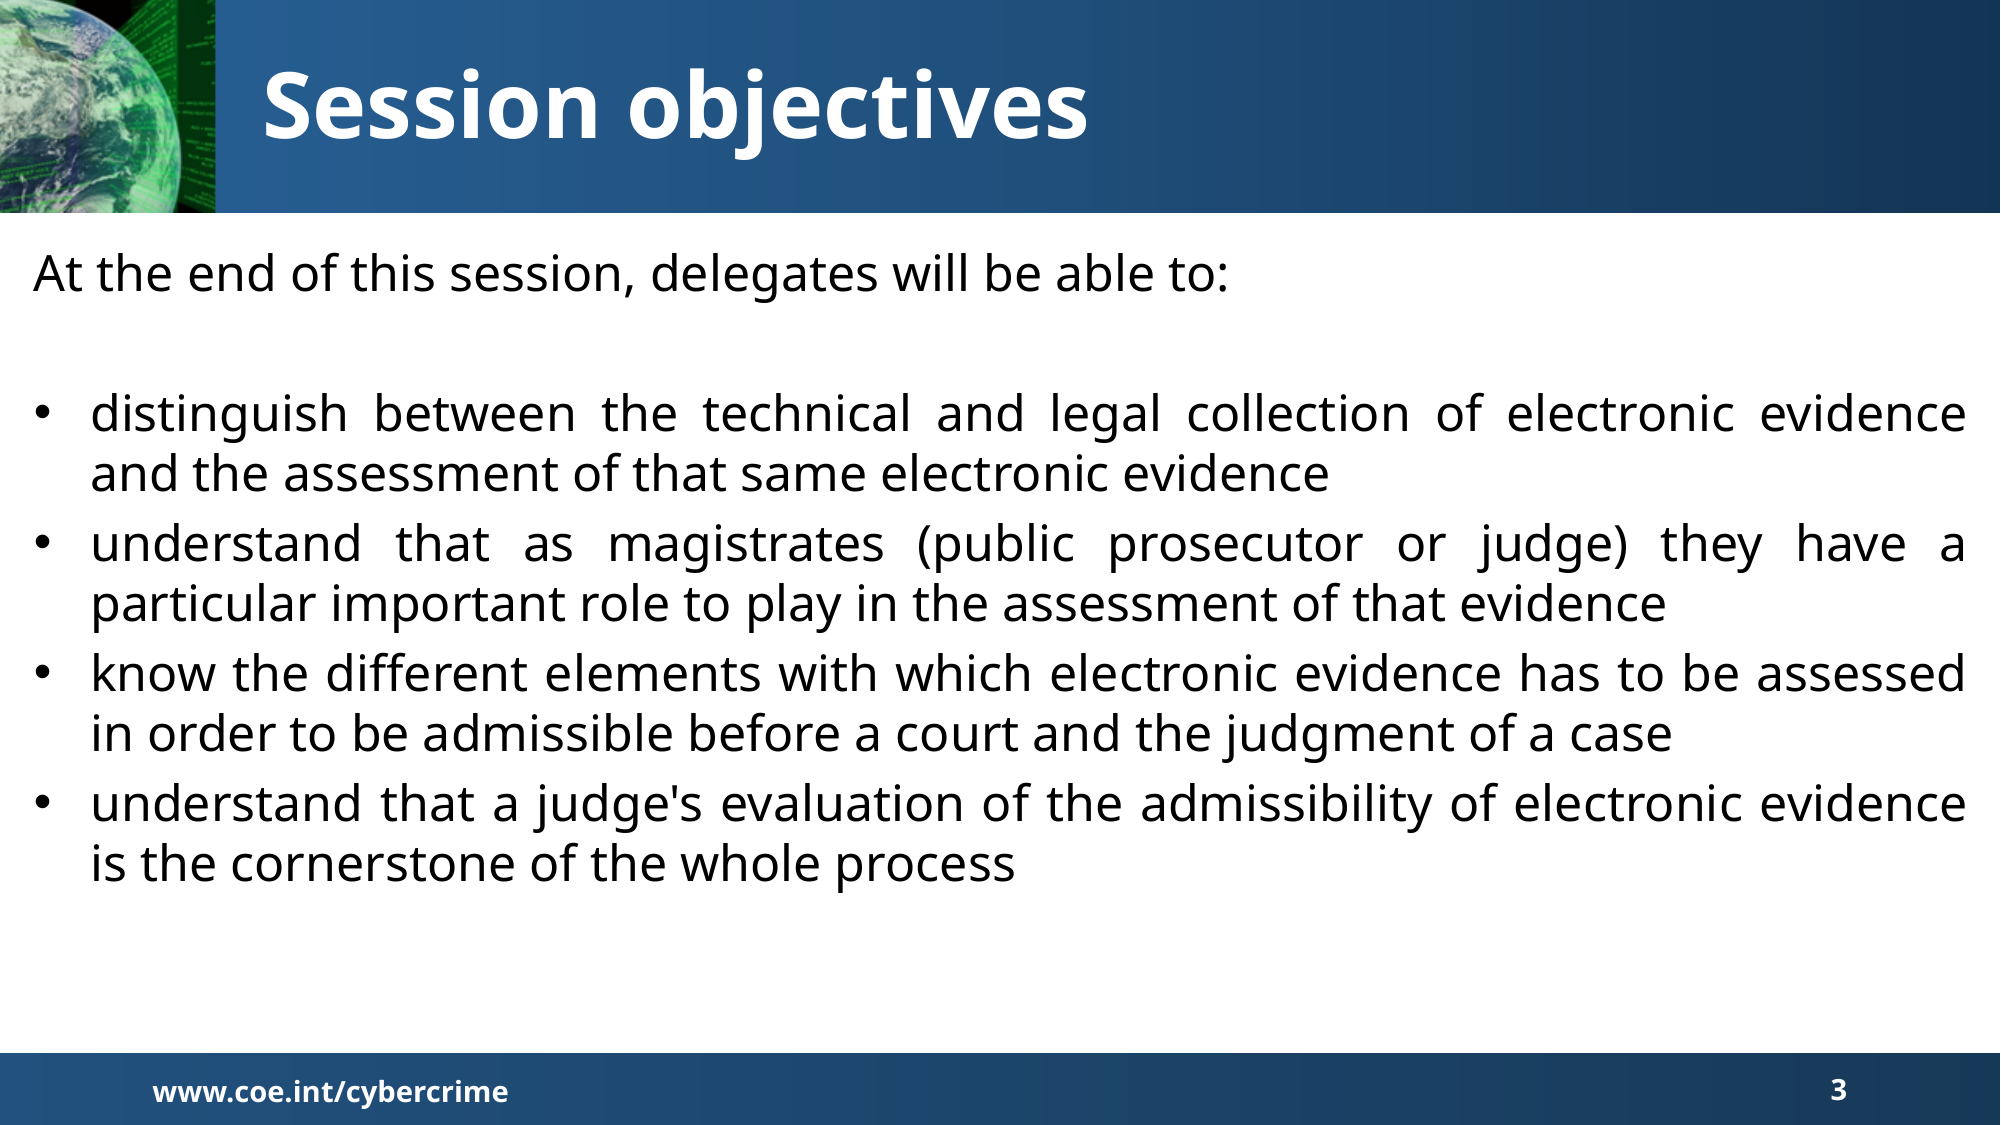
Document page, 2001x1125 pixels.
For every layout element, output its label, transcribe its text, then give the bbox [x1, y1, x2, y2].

text_box At the end of this session, delegates will be able to: distinguish between the technical and legal collection of electronic evidence and the assessment of that same electronic evidence understand that as magistrates (public prosecutor or judge) they have a particular important role to play in the assessment of that evidence know the different elements with which electronic evidence has to be assessed in order to be admissible before a court and the judgment of a case understand that a judge's evaluation of the admissibility of electronic evidence is the cornerstone of the whole process [19, 233, 1984, 1036]
slide_number www.coe.int/cybercrime [137, 1061, 588, 1121]
title Session objectives [247, 45, 1675, 172]
picture [0, 0, 2000, 213]
slide_number 3 [1412, 1061, 1863, 1121]
